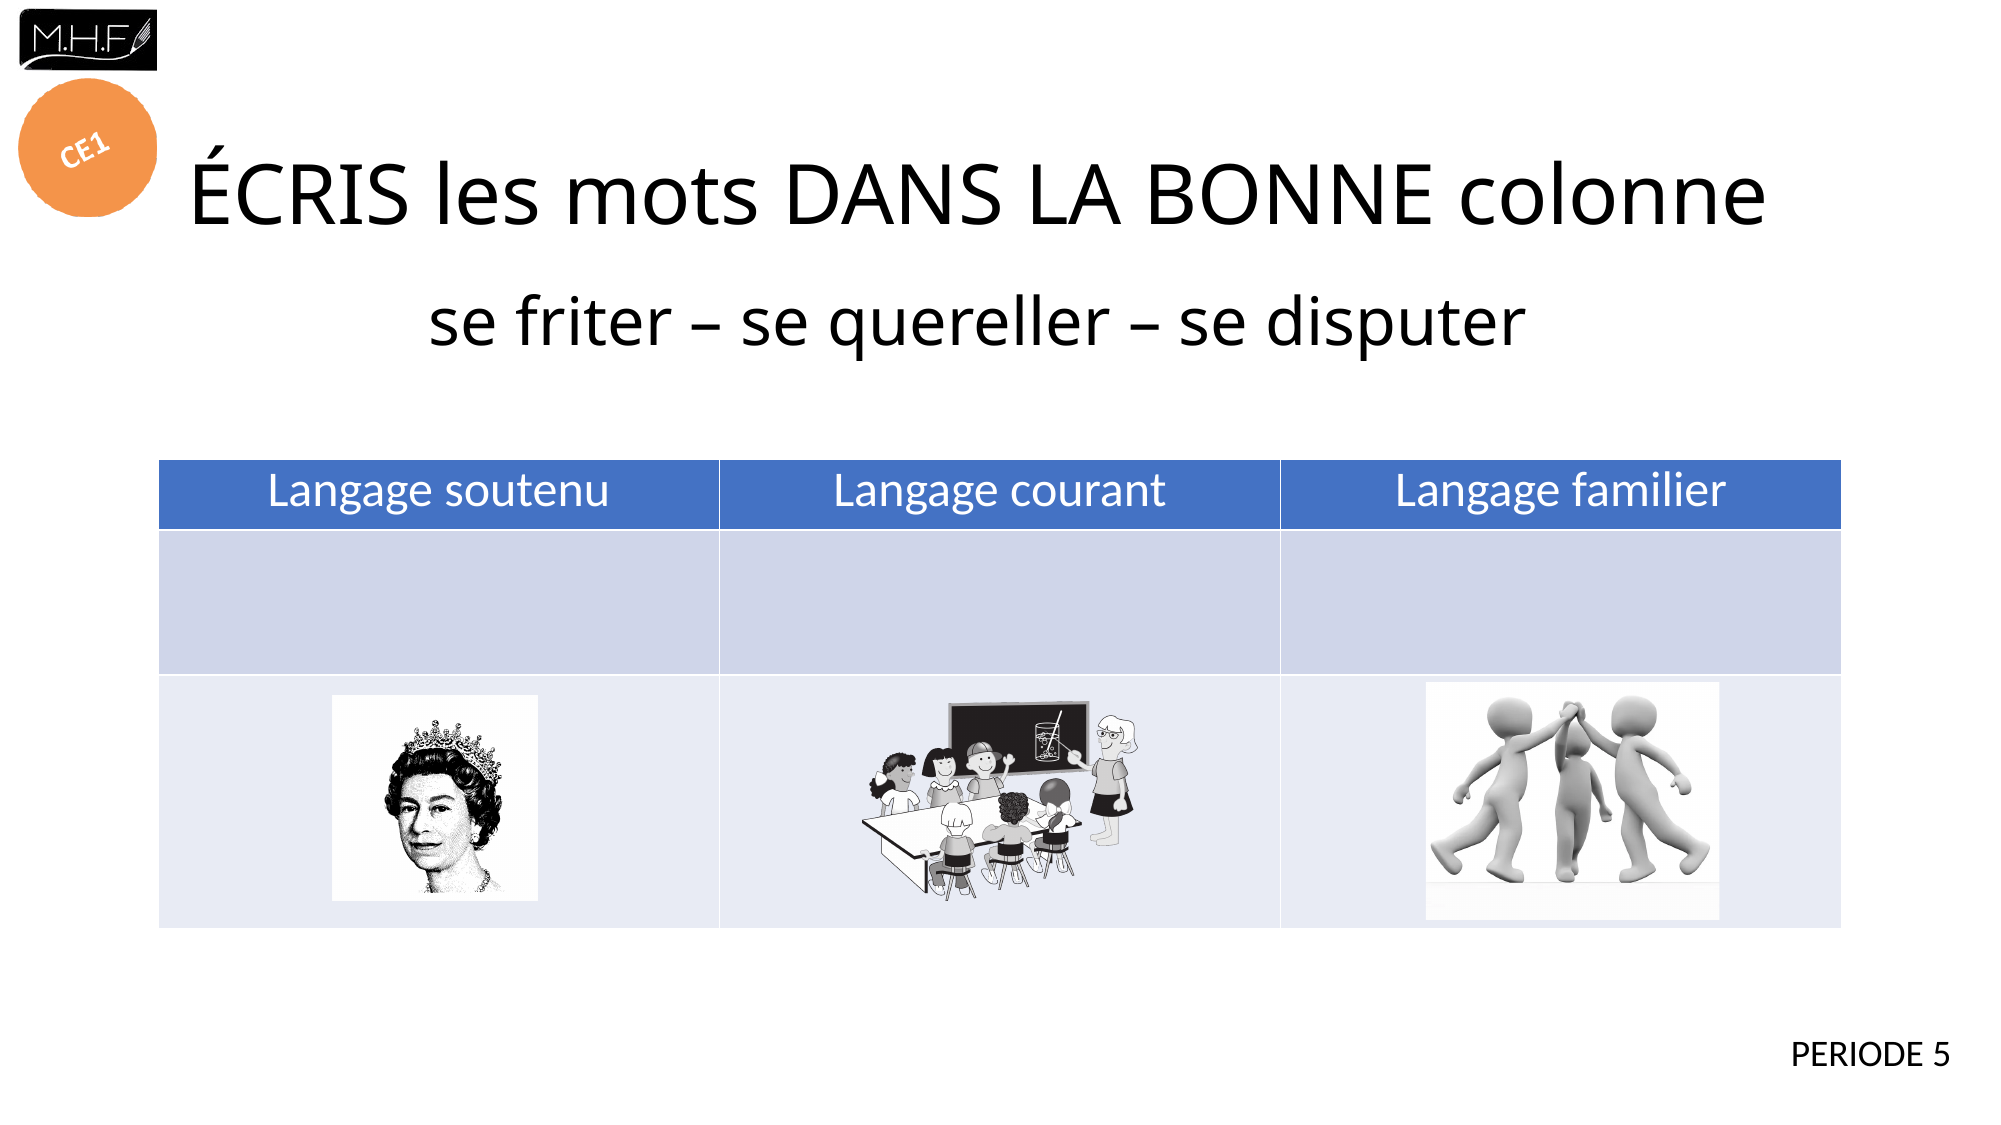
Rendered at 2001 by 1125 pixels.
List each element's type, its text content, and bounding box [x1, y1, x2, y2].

table_cell [1281, 531, 1841, 674]
picture [18, 78, 157, 218]
table_cell [720, 676, 1280, 928]
text_box PERIODE 5 [1362, 1021, 1967, 1082]
table_cell [720, 531, 1280, 674]
title ÉCRIS les mots DANS LA BONNE colonne se friter – se quereller – se disputer [158, 99, 1800, 413]
table_header Langage familier [1281, 460, 1841, 529]
picture [862, 701, 1138, 901]
picture [1425, 682, 1720, 920]
table_cell [159, 531, 719, 674]
table_cell [159, 676, 719, 928]
table_cell [1281, 676, 1841, 928]
picture [16, 7, 157, 74]
picture [332, 695, 538, 901]
table_header Langage soutenu [159, 460, 719, 529]
table_header Langage courant [720, 460, 1280, 529]
